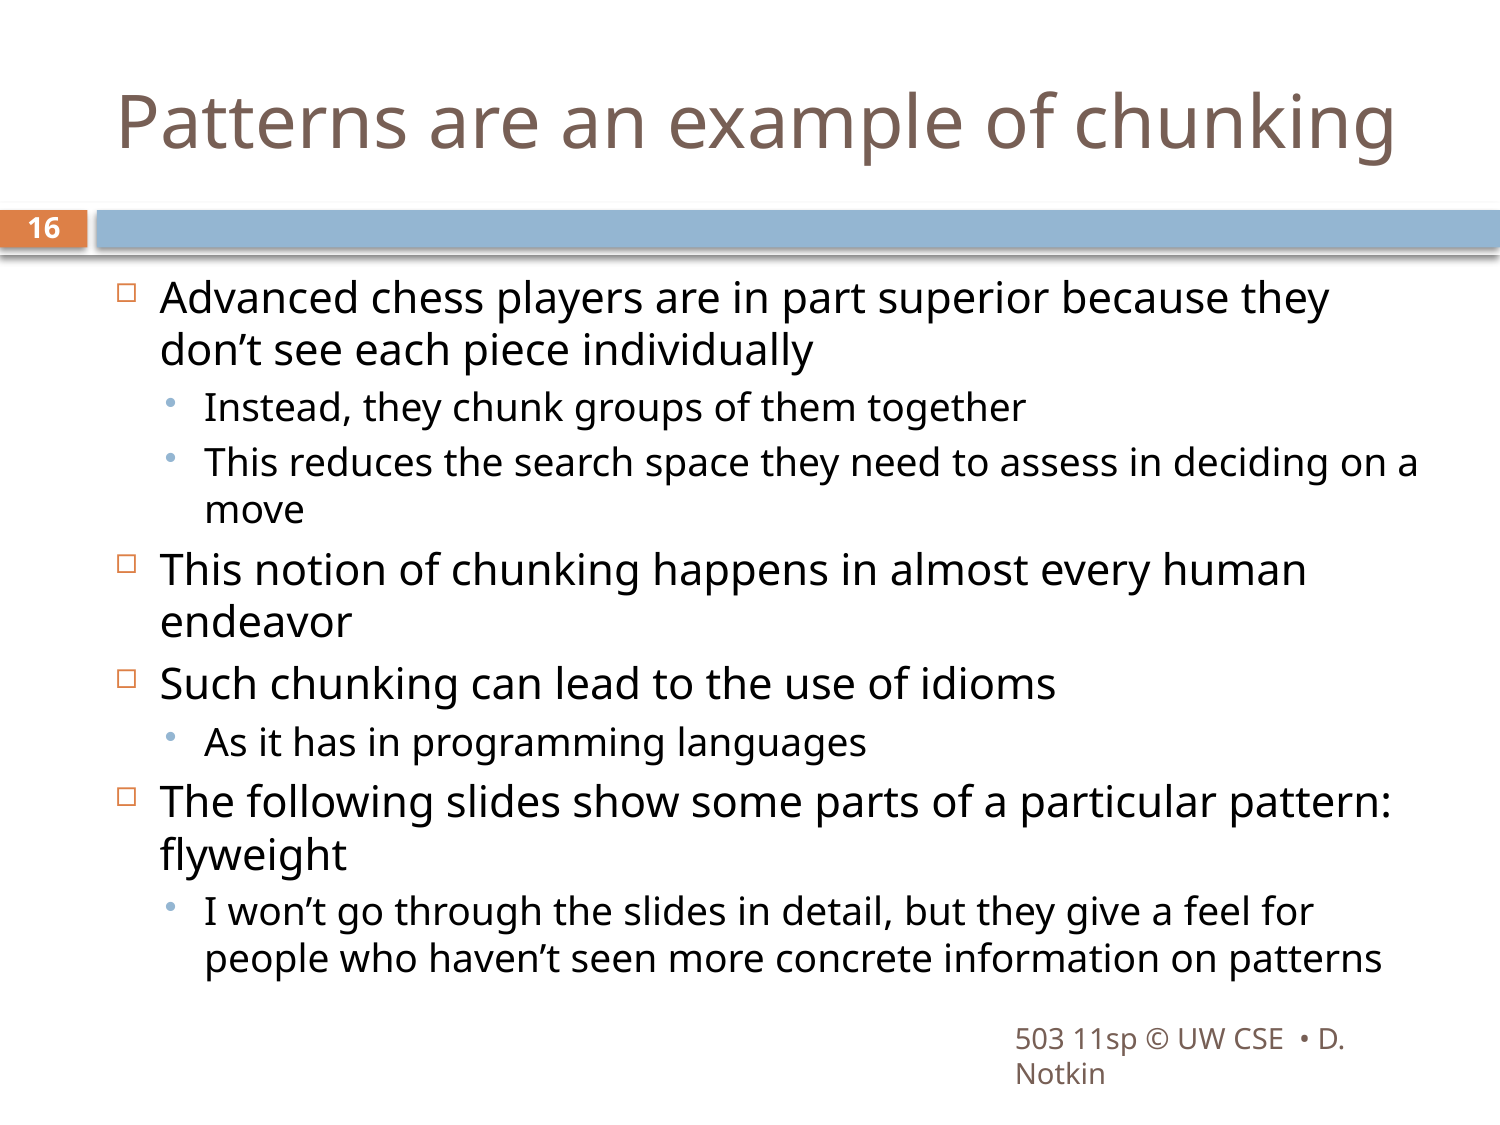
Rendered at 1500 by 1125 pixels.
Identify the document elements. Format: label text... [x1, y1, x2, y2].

slide_number 503 11sp © UW CSE • D. Notkin [999, 1025, 1438, 1085]
slide_number 16 [0, 208, 88, 249]
list Advanced chess players are in part superior because they don’t see each piece individually Instead, they chunk groups of them together This reduces the search space they need to assess in deciding on a move This notion of chunking happens in almost every human endeavor Such chunking can lead to the use of idioms As it has in programming languages The following slides show some parts of a particular pattern: flyweight I won’t go through the slides in detail, but they give a feel for people who haven’t seen more concrete information on patterns [100, 262, 1438, 1005]
title Patterns are an example of chunking [100, 37, 1438, 200]
